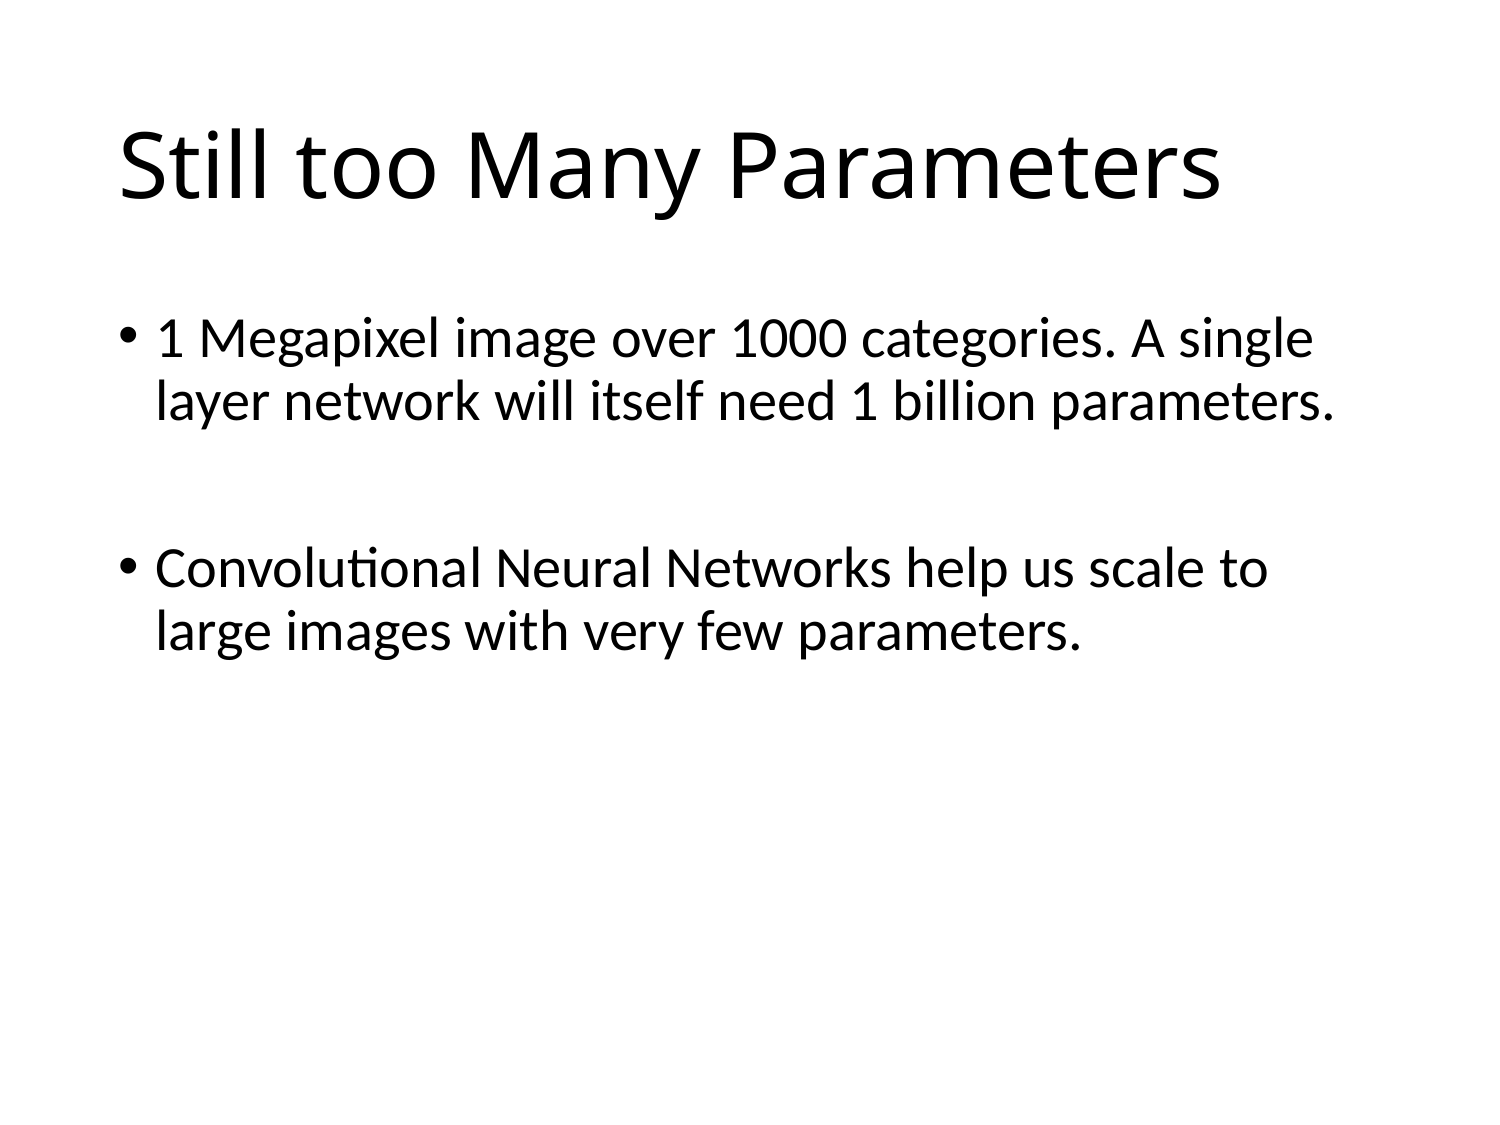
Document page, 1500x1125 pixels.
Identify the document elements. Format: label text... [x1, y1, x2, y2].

list 1 Megapixel image over 1000 categories. A single layer network will itself need 1 billion parameters. Convolutional Neural Networks help us scale to large images with very few parameters. [103, 299, 1397, 1014]
title Still too Many Parameters [103, 59, 1397, 278]
